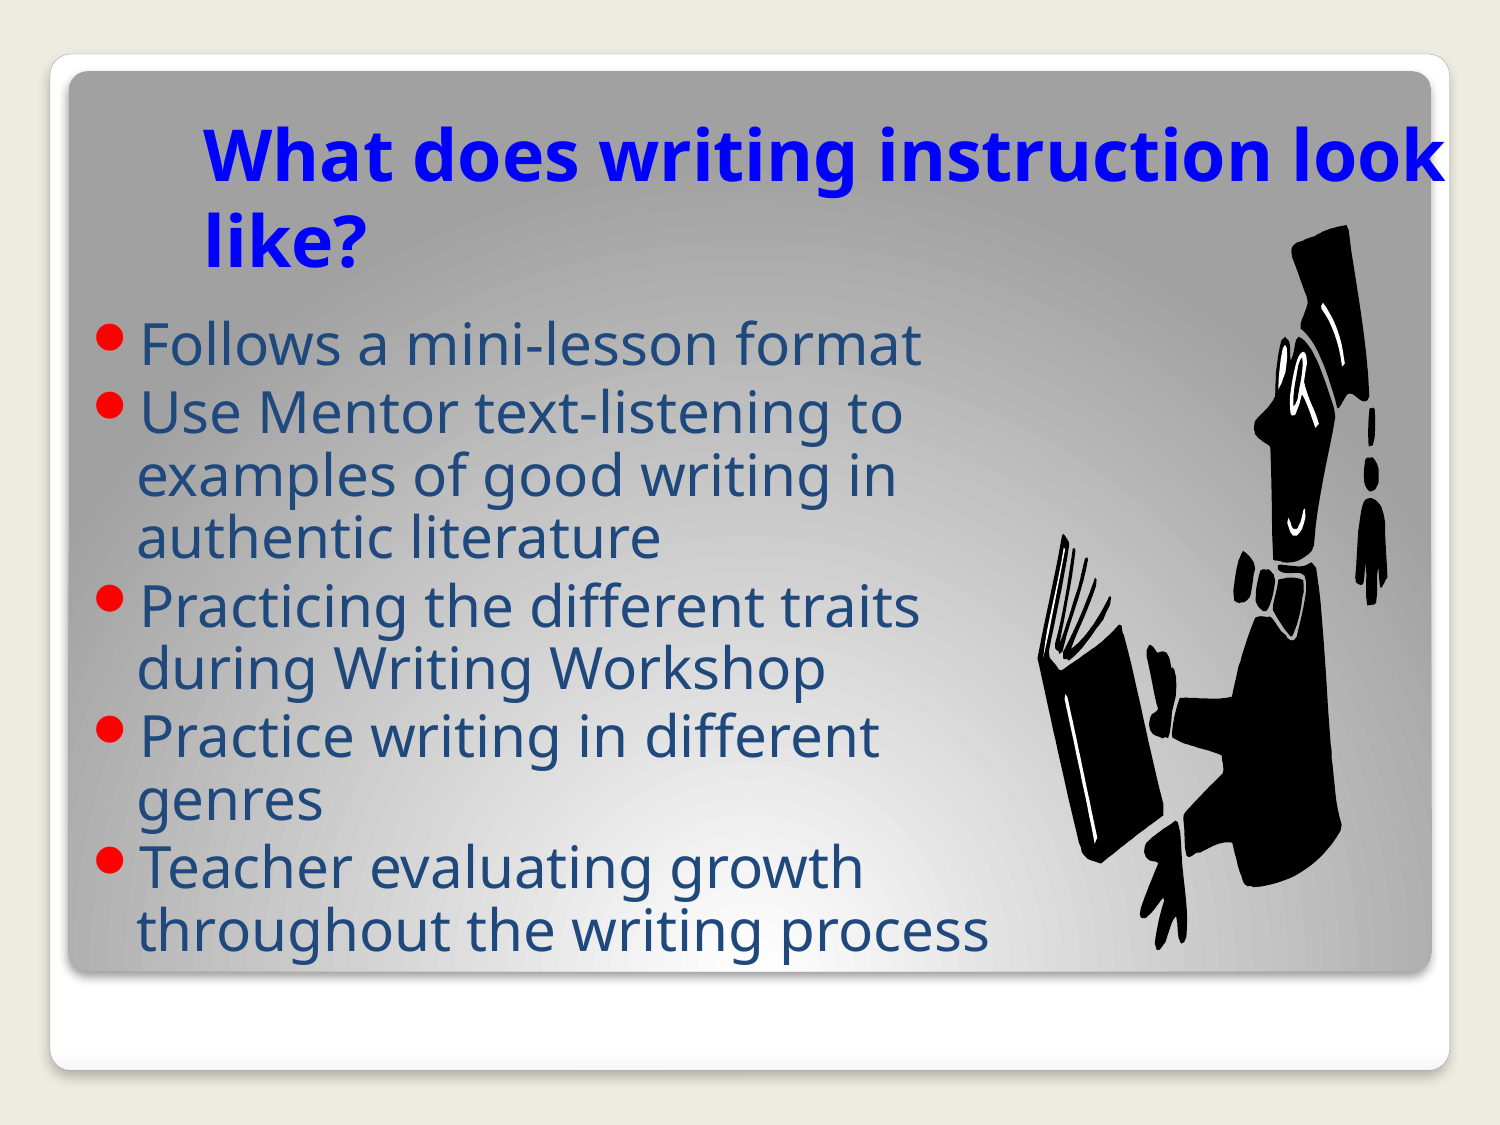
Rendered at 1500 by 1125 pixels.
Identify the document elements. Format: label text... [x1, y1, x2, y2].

list Follows a mini-lesson format Use Mentor text-listening to examples of good writing in authentic literature Practicing the different traits during Writing Workshop Practice writing in different genres Teacher evaluating growth throughout the writing process [62, 224, 1088, 1025]
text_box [1037, 224, 1388, 951]
title What does writing instruction look like? [188, 101, 1468, 289]
